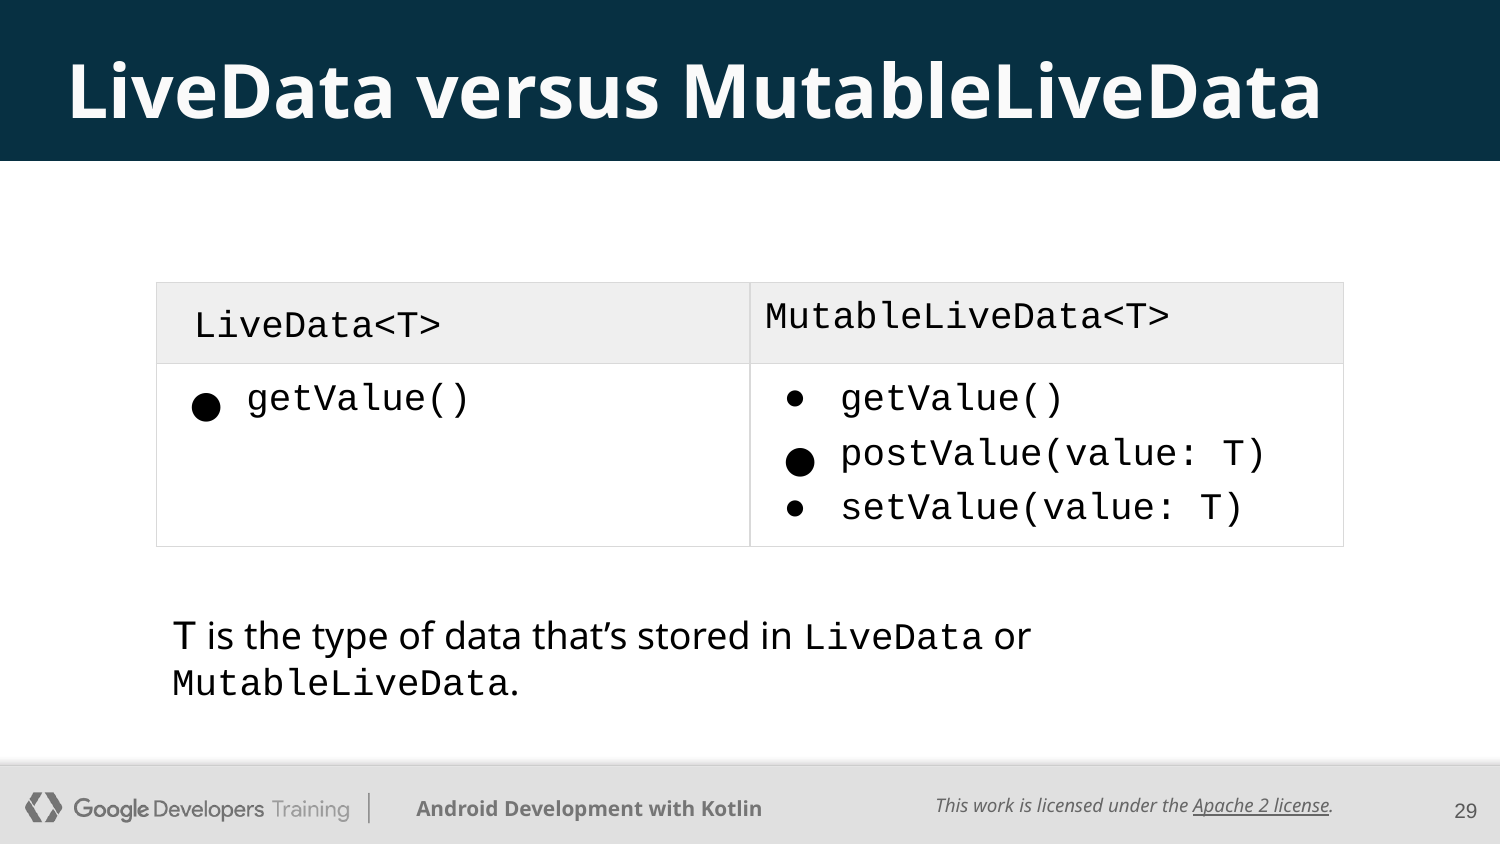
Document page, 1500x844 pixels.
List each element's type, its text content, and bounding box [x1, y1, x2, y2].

table_cell getValue() postValue(value: T) setValue(value: T) [751, 364, 1343, 546]
table_header MutableLiveData<T> [751, 283, 1343, 363]
text_box T is the type of data that’s stored in LiveData or MutableLiveData. [157, 592, 1389, 670]
slide_number ‹#› [1402, 777, 1493, 842]
table_cell getValue() [157, 364, 749, 546]
picture [0, 161, 1500, 844]
table_header LiveData<T> [157, 283, 749, 363]
title LiveData versus MutableLiveData [51, 28, 1449, 122]
